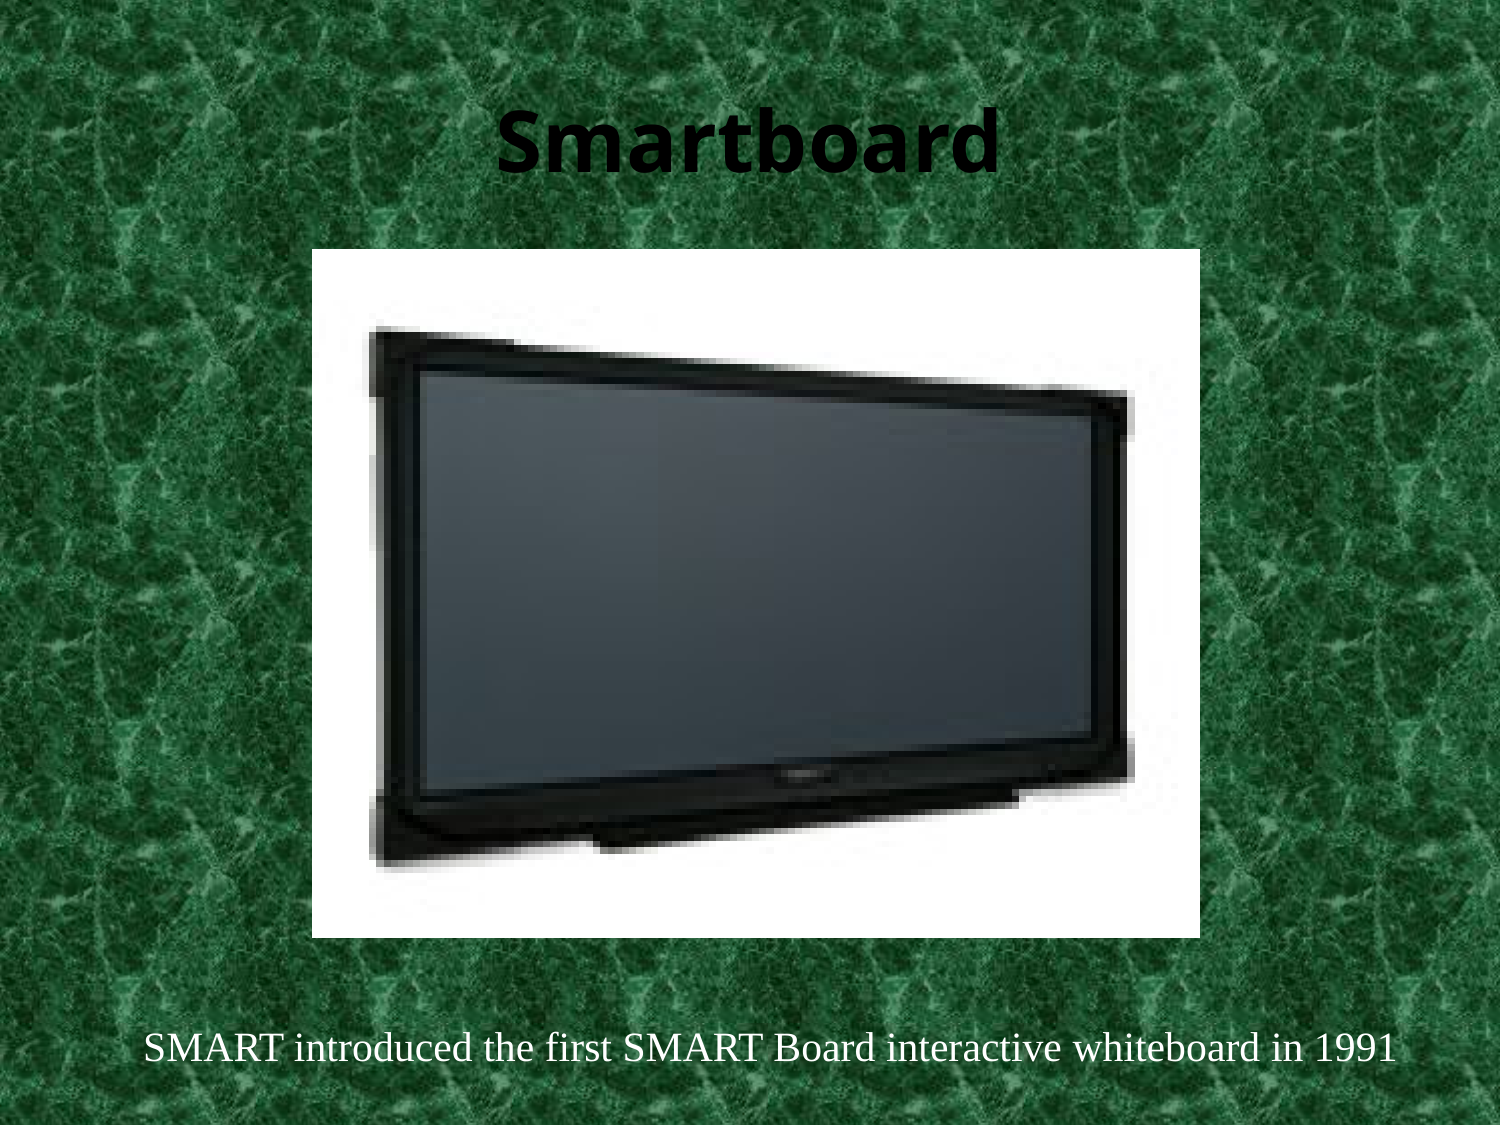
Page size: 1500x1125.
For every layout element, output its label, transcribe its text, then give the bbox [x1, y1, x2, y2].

text_box SMART introduced the first SMART Board interactive whiteboard in 1991 [128, 1012, 1414, 1078]
picture [0, 0, 1500, 1125]
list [312, 249, 1201, 938]
title Smartboard [75, 45, 1425, 233]
